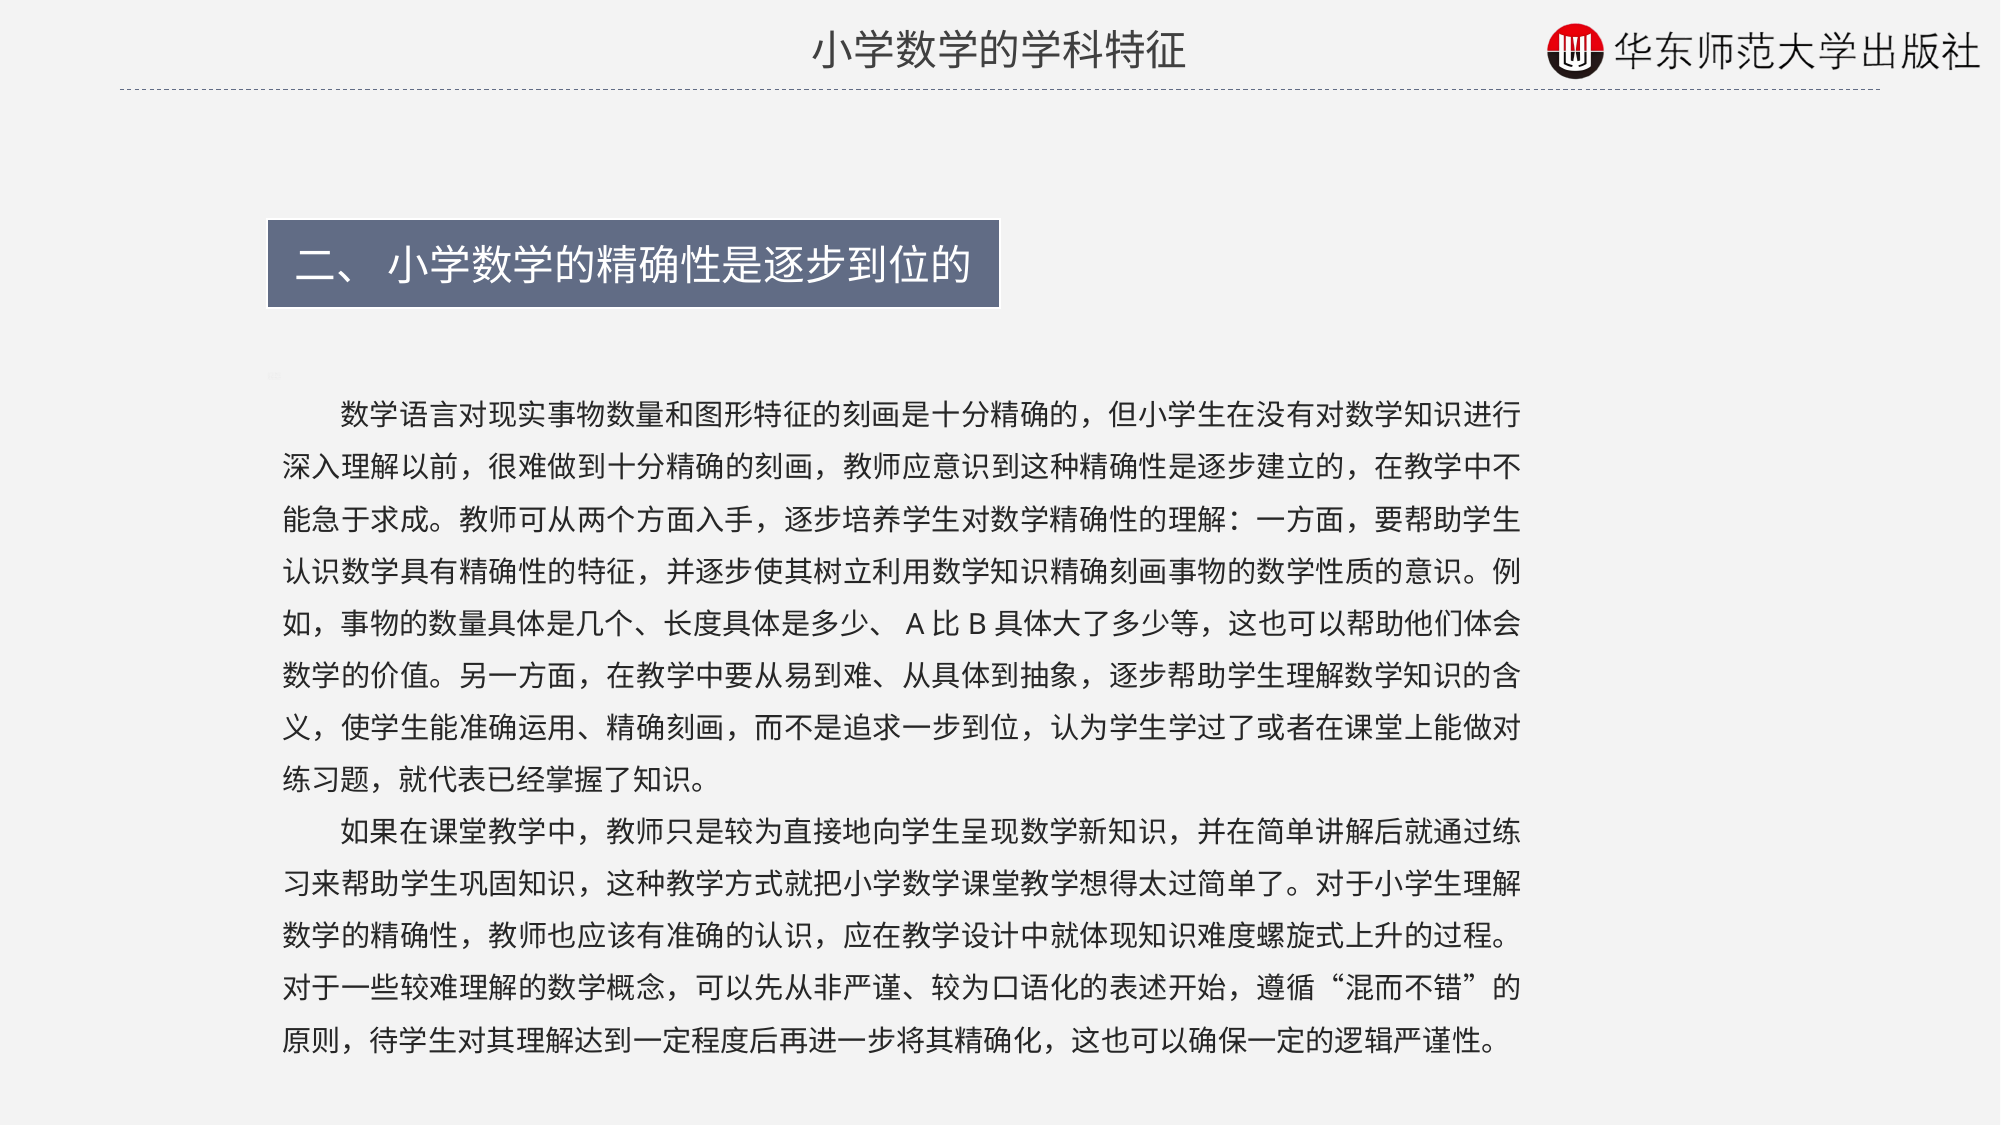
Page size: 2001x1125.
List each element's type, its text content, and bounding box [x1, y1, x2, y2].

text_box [1536, 13, 1989, 83]
text_box 数学语言对现实事物数量和图形特征的刻画是十分精确的，但小学生在没有对数学知识进行深入理解以前，很难做到十分精确的刻画，教师应意识到这种精确性是逐步建立的，在教学中不能急于求成。教师可从两个方面入手，逐步培养学生对数学精确性的理解：一方面，要帮助学生认识数学具有精确性的特征，并逐步使其树立利用数学知识精确刻画事物的数学性质的意识。例如，事物的数量具体是几个、长度具体是多少、A比B具体大了多少等，这也可以帮助他们体会数学的价值。另一方面，在教学中要从易到难、从具体到抽象，逐步帮助学生理解数学知识的含义，使学生能准确运用、精确刻画，而不是追求一步到位，认为学生学过了或者在课堂上能做对练习题，就代表已经掌握了知识。 如果在课堂教学中，教师只是较为直接地向学生呈现数学新知识，并在简单讲解后就通过练习来帮助学生巩固知识，这种教学方式就把小学数学课堂教学想得太过简单了。对于小学生理解数学的精确性，教师也应该有准确的认识，应在教学设计中就体现知识难度螺旋式上升的过程。对于一些较难理解的数学概念，可以先从非严谨、较为口语化的表述开始，遵循“混而不错”的原则，待学生对其理解达到一定程度后再进一步将其精确化，这也可以确保一定的逻辑严谨性。 [267, 372, 1537, 1065]
text_box 二、 小学数学的精确性是逐步到位的 [266, 218, 1001, 309]
text_box 小学数学的学科特征 [680, 23, 1320, 74]
